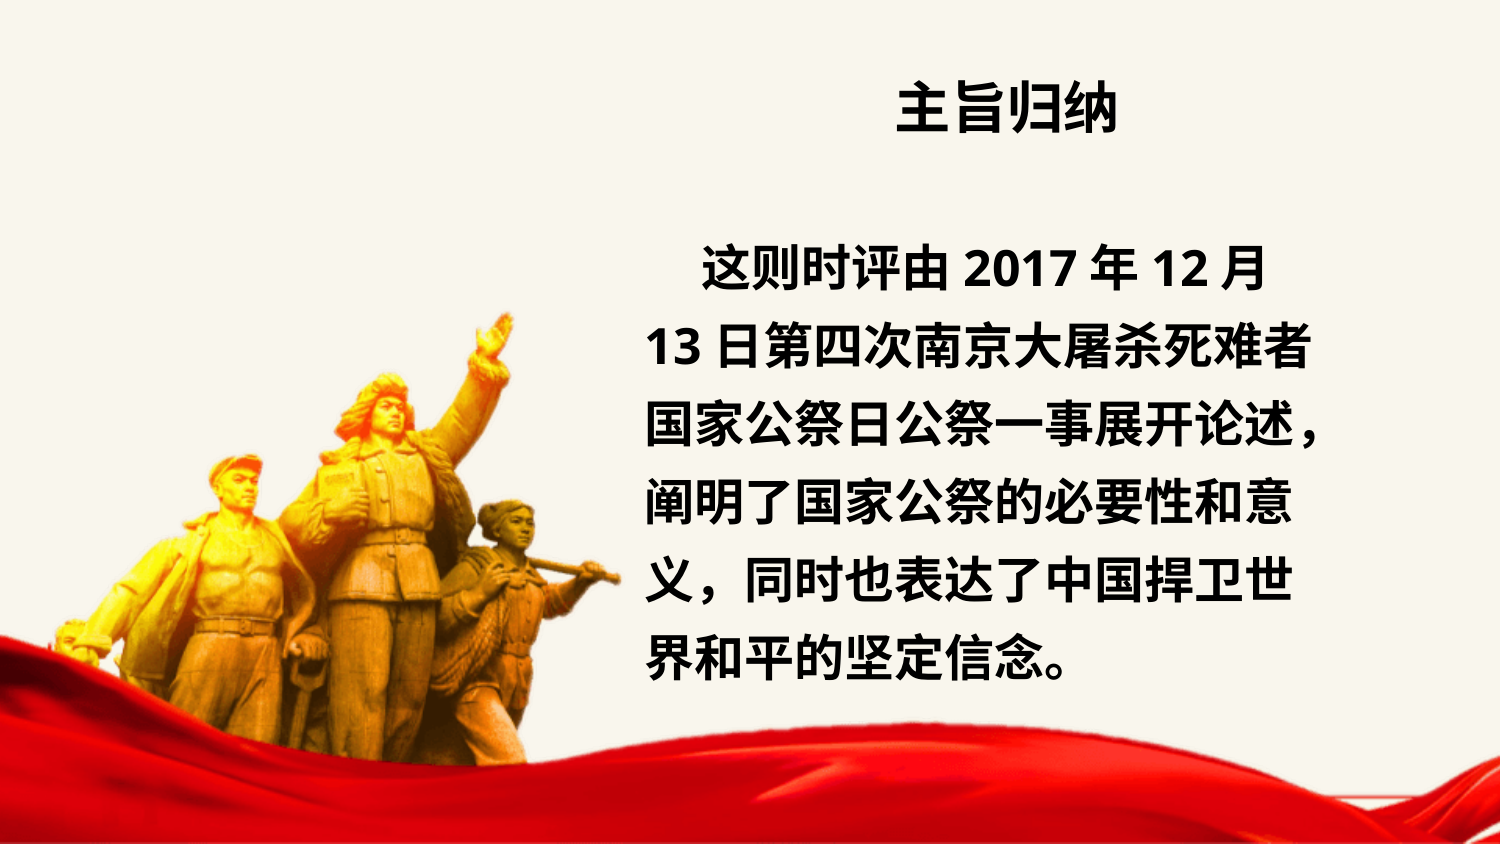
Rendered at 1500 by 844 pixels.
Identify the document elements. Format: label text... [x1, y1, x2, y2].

picture [0, 306, 1500, 844]
text_box 主旨归纳 [883, 66, 1132, 146]
text_box 这则时评由2017年12月13日第四次南京大屠杀死难者国家公祭日公祭一事展开论述，阐明了国家公祭的必要性和意义，同时也表达了中国捍卫世界和平的坚定信念。 [633, 212, 1341, 306]
